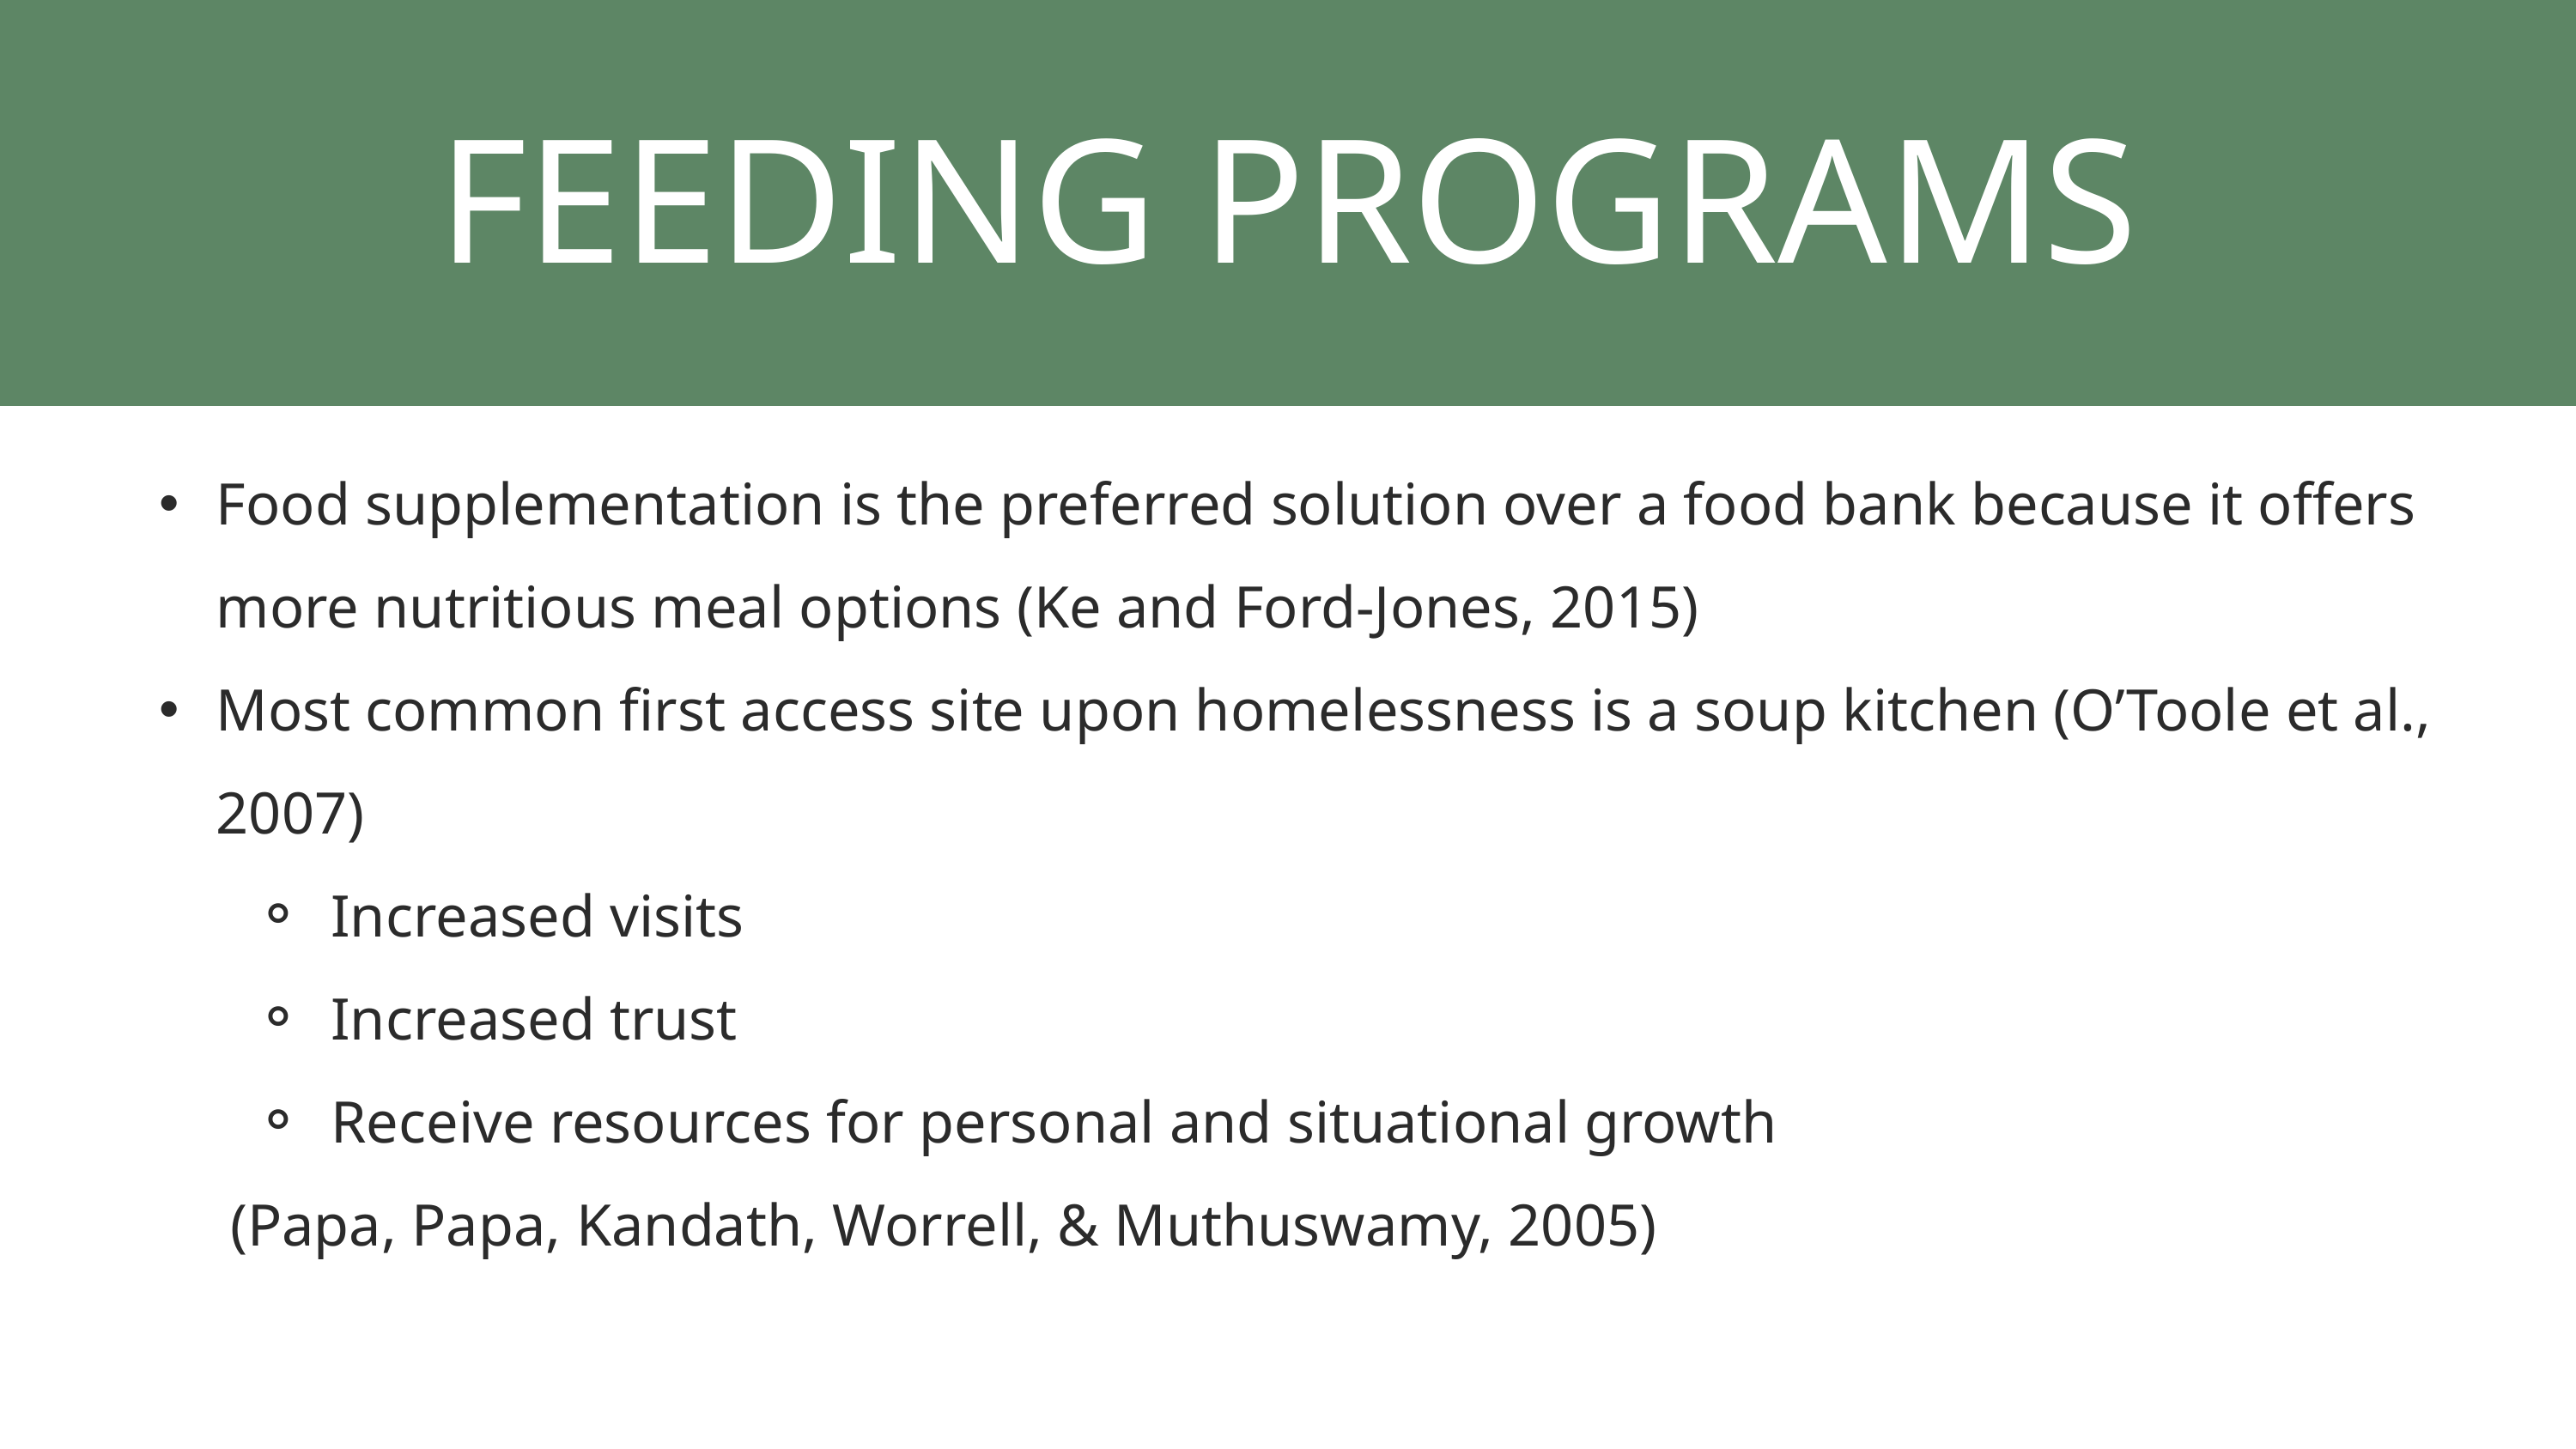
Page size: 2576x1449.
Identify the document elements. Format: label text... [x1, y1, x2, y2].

text_box Food supplementation is the preferred solution over a food bank because it offers more nutritious meal options (Ke and Ford-Jones, 2015) Most common first access site upon homelessness is a soup kitchen (O’Toole et al., 2007) Increased visits Increased trust Receive resources for personal and situational growth (Papa, Papa, Kandath, Worrell, & Muthuswamy, 2005) [101, 433, 2475, 1258]
text_box FEEDING PROGRAMS [105, 125, 2471, 298]
text_box [0, 0, 2576, 406]
